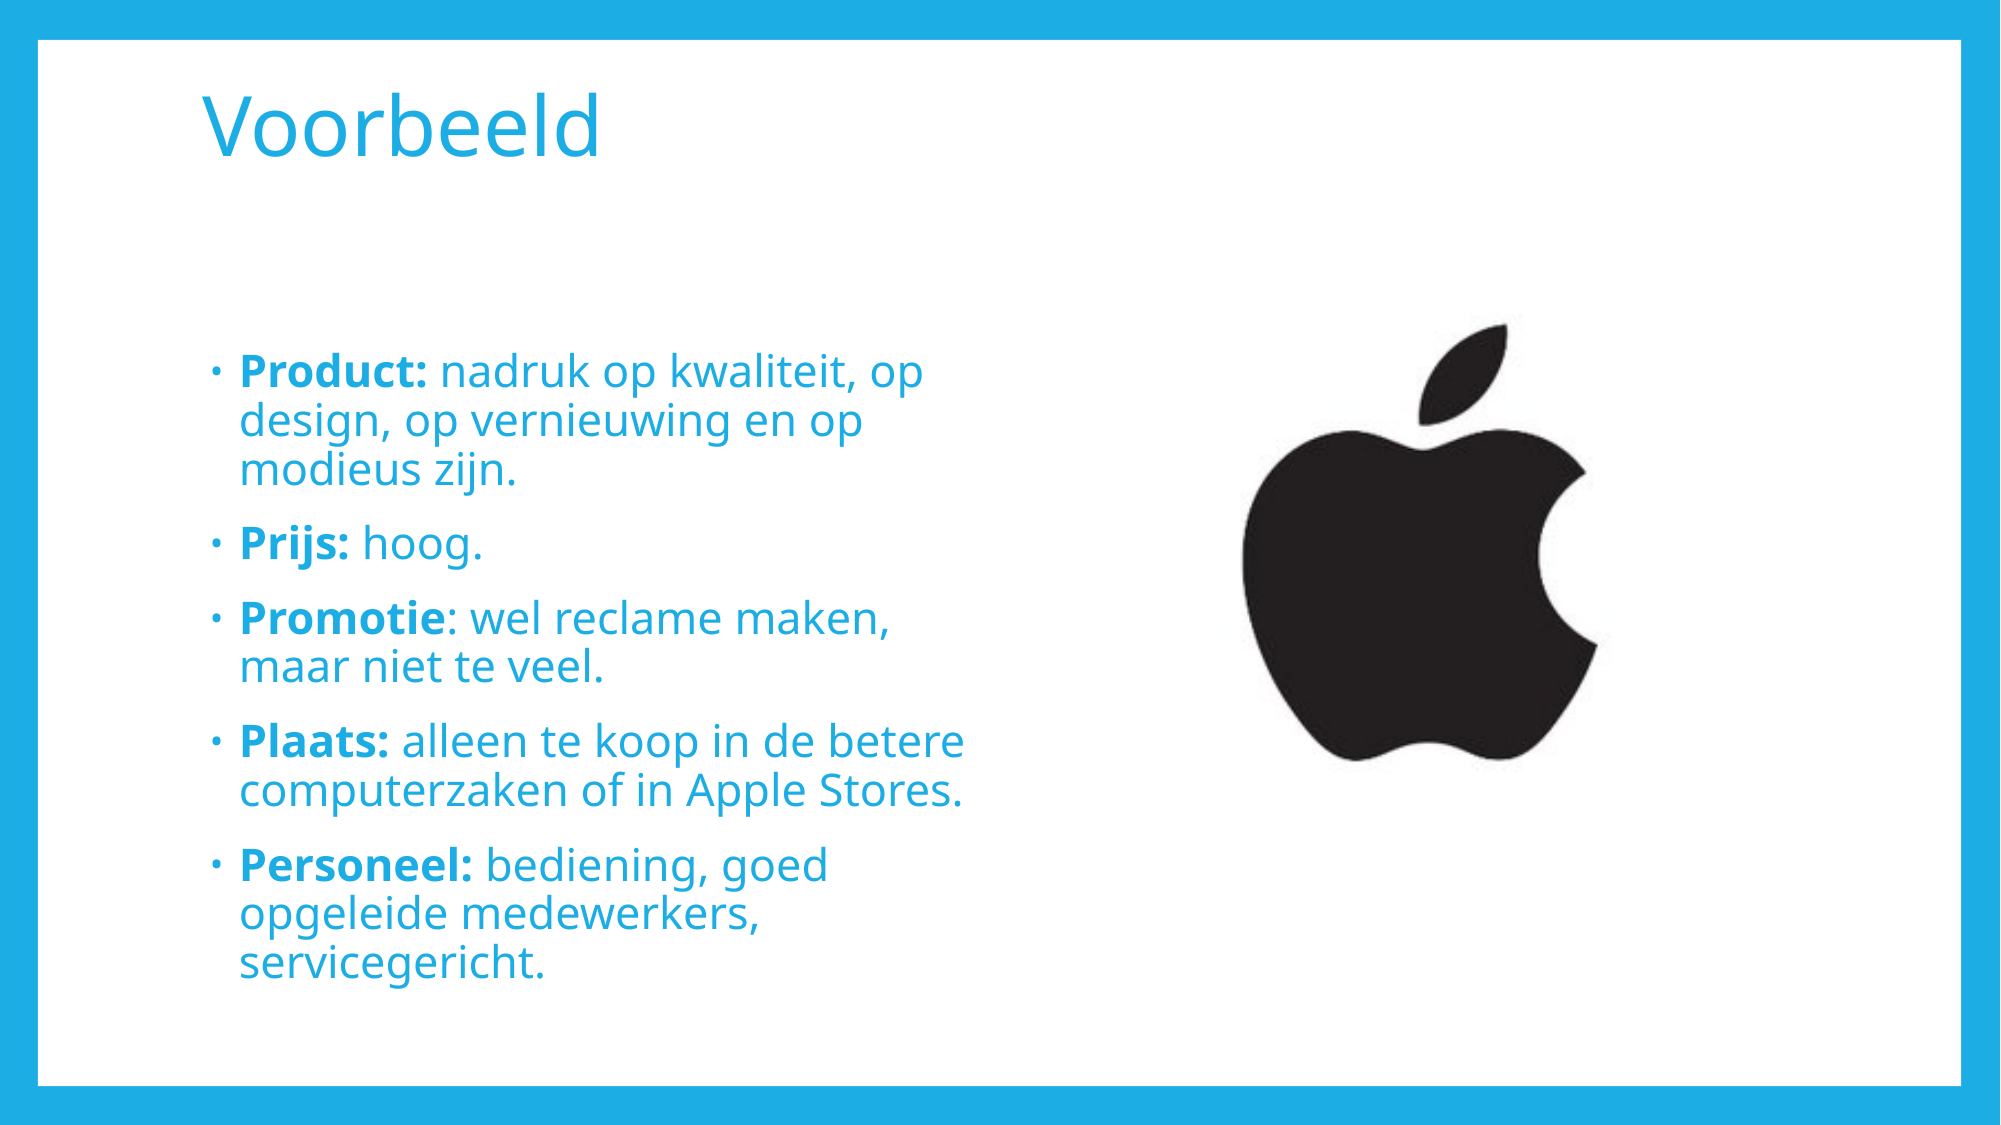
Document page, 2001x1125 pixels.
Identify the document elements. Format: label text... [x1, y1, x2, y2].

title Voorbeeld [187, 39, 1041, 220]
picture [977, 166, 1858, 1001]
list Product: nadruk op kwaliteit, op design, op vernieuwing en op modieus zijn. Prijs: hoog. Promotie: wel reclame maken, maar niet te veel. Plaats: alleen te koop in de betere computerzaken of in Apple Stores. Personeel: bediening, goed opgeleide medewerkers, servicegericht. [187, 341, 971, 1000]
